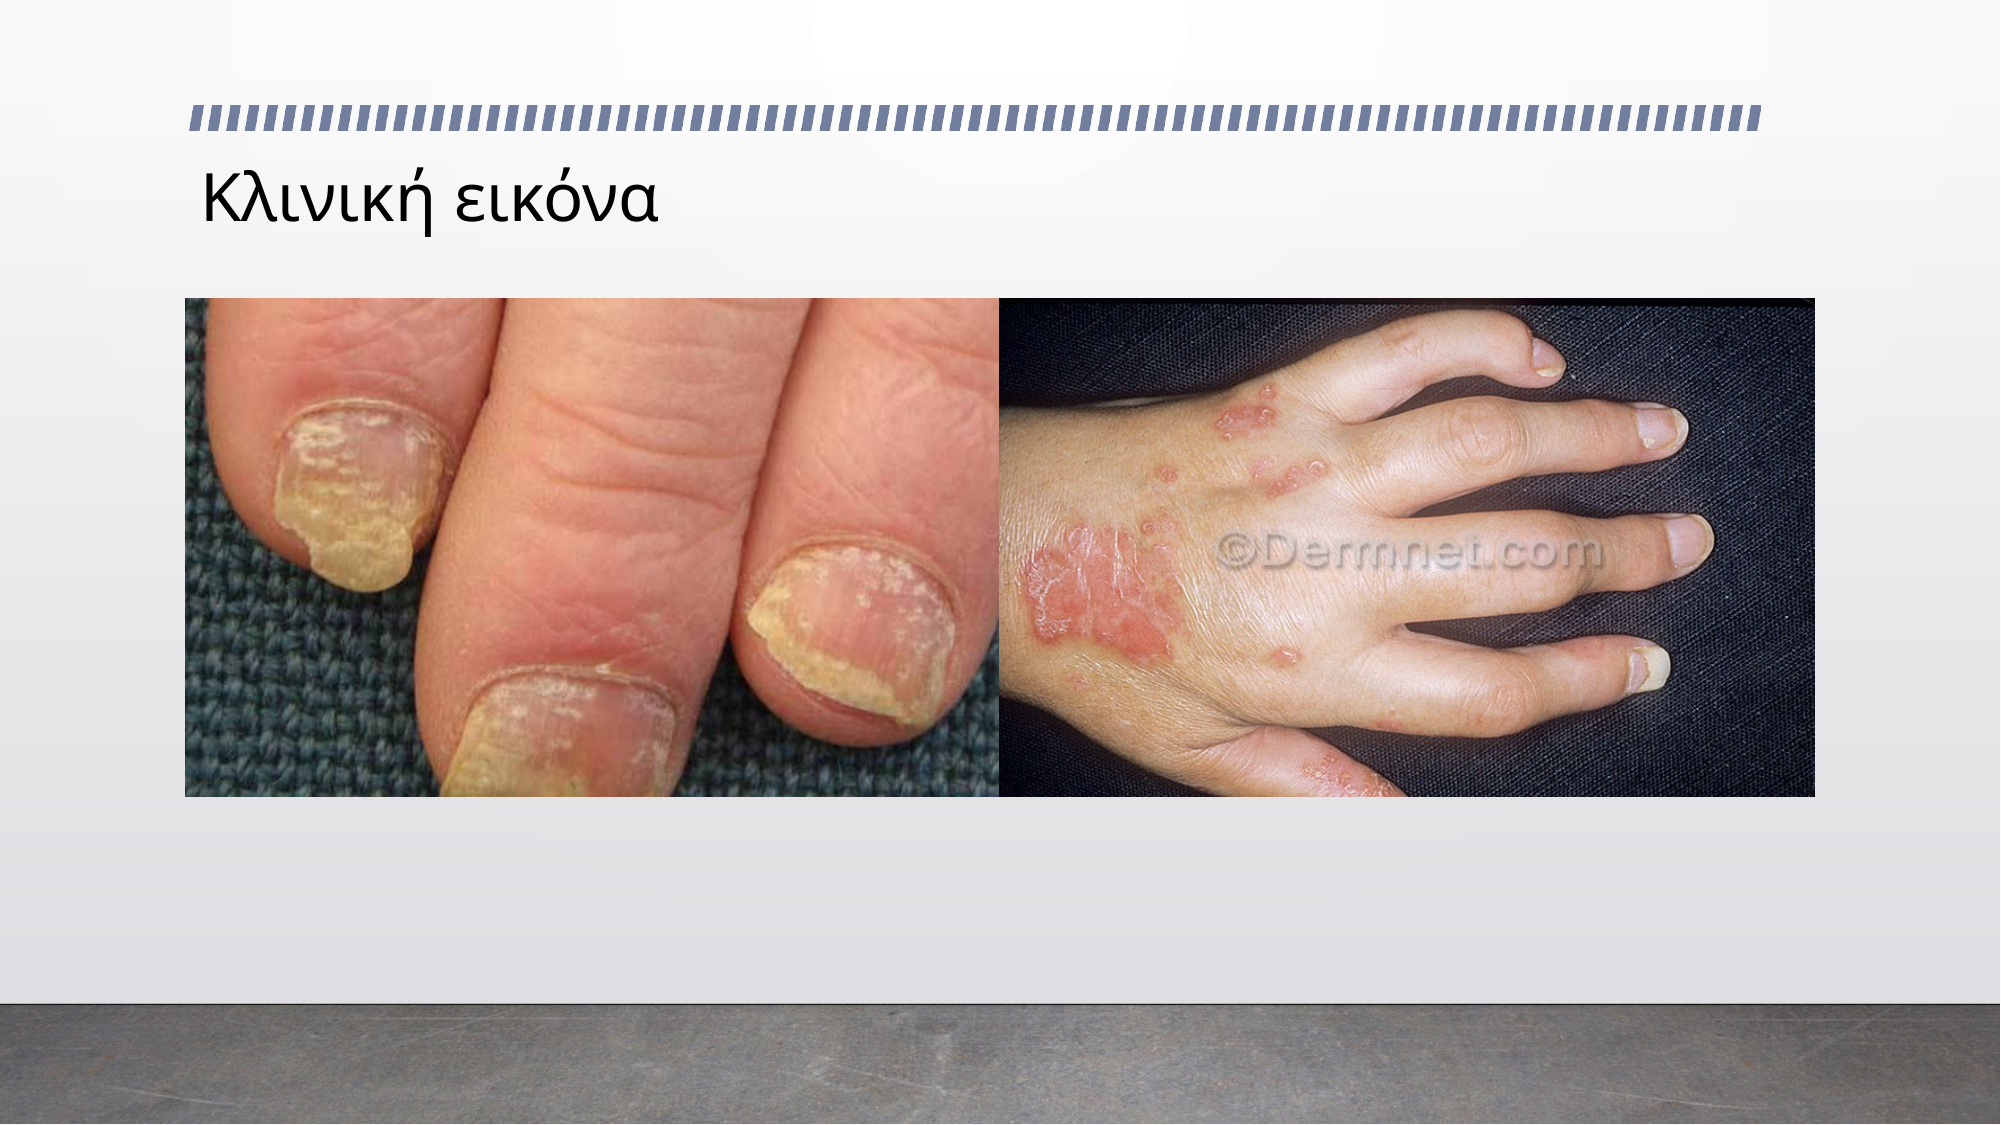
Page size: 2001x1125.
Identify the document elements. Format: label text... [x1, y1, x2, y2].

picture [185, 298, 1815, 797]
title Κλινική εικόνα [185, 156, 1761, 298]
picture [0, 1004, 2000, 1124]
